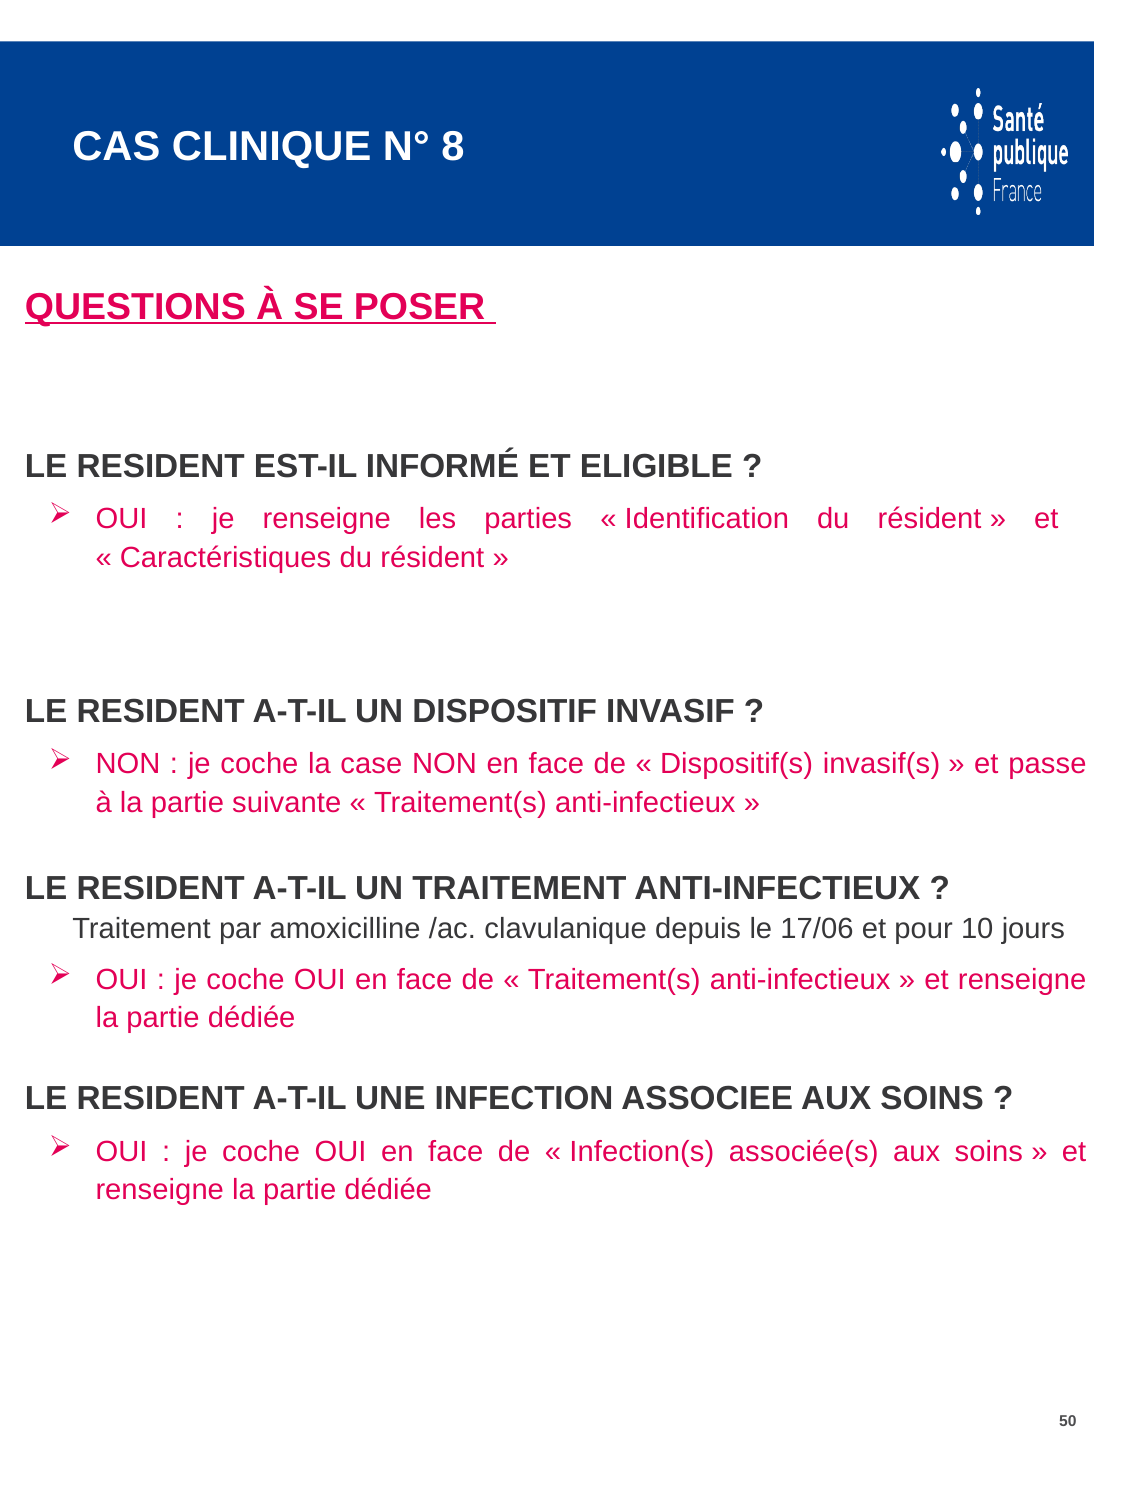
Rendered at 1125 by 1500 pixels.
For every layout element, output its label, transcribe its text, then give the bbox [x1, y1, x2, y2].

picture [941, 88, 1068, 215]
list Questions à se poser LE Resident EST-Il informé et eligible ? OUI : je renseigne les parties « Identification du résident » et « Caractéristiques du résident » Le RESIDENT A-T-il un Dispositif invasif ? NON : je coche la case NON en face de « Dispositif(s) invasif(s) » et passe à la partie suivante « Traitement(s) anti-infectieux » LE RESIDENT A-T-il UN TRAITEMENT ANTI-INFECTIEUX ? Traitement par amoxicilline /ac. clavulanique depuis le 17/06 et pour 10 jours OUI : je coche OUI en face de « Traitement(s) anti-infectieux » et renseigne la partie dédiée LE RESIDENT A-T-IL UNE INFECTION ASSOCIEE aux soins ? OUI : je coche OUI en face de « Infection(s) associée(s) aux soins » et renseigne la partie dédiée [19, 277, 1094, 1469]
title Cas clinique N° 8 [66, 41, 908, 246]
